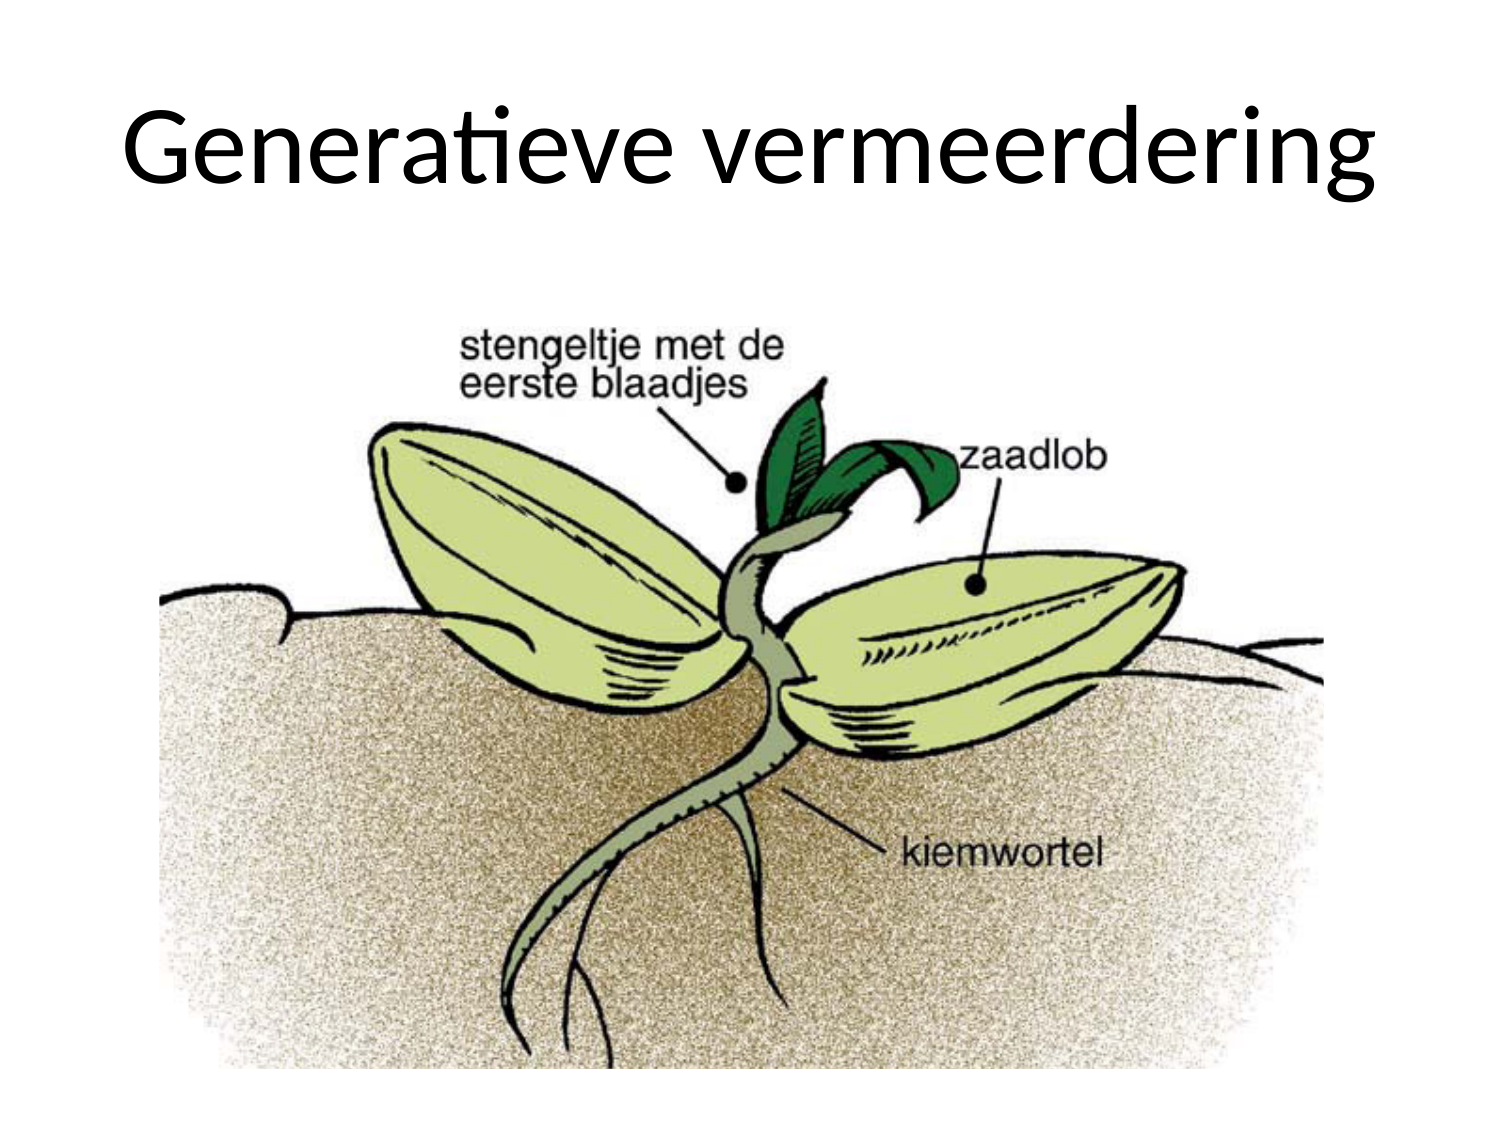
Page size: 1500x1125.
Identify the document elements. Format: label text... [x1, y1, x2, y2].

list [159, 325, 1324, 1069]
title Generatieve vermeerdering [75, 45, 1425, 233]
